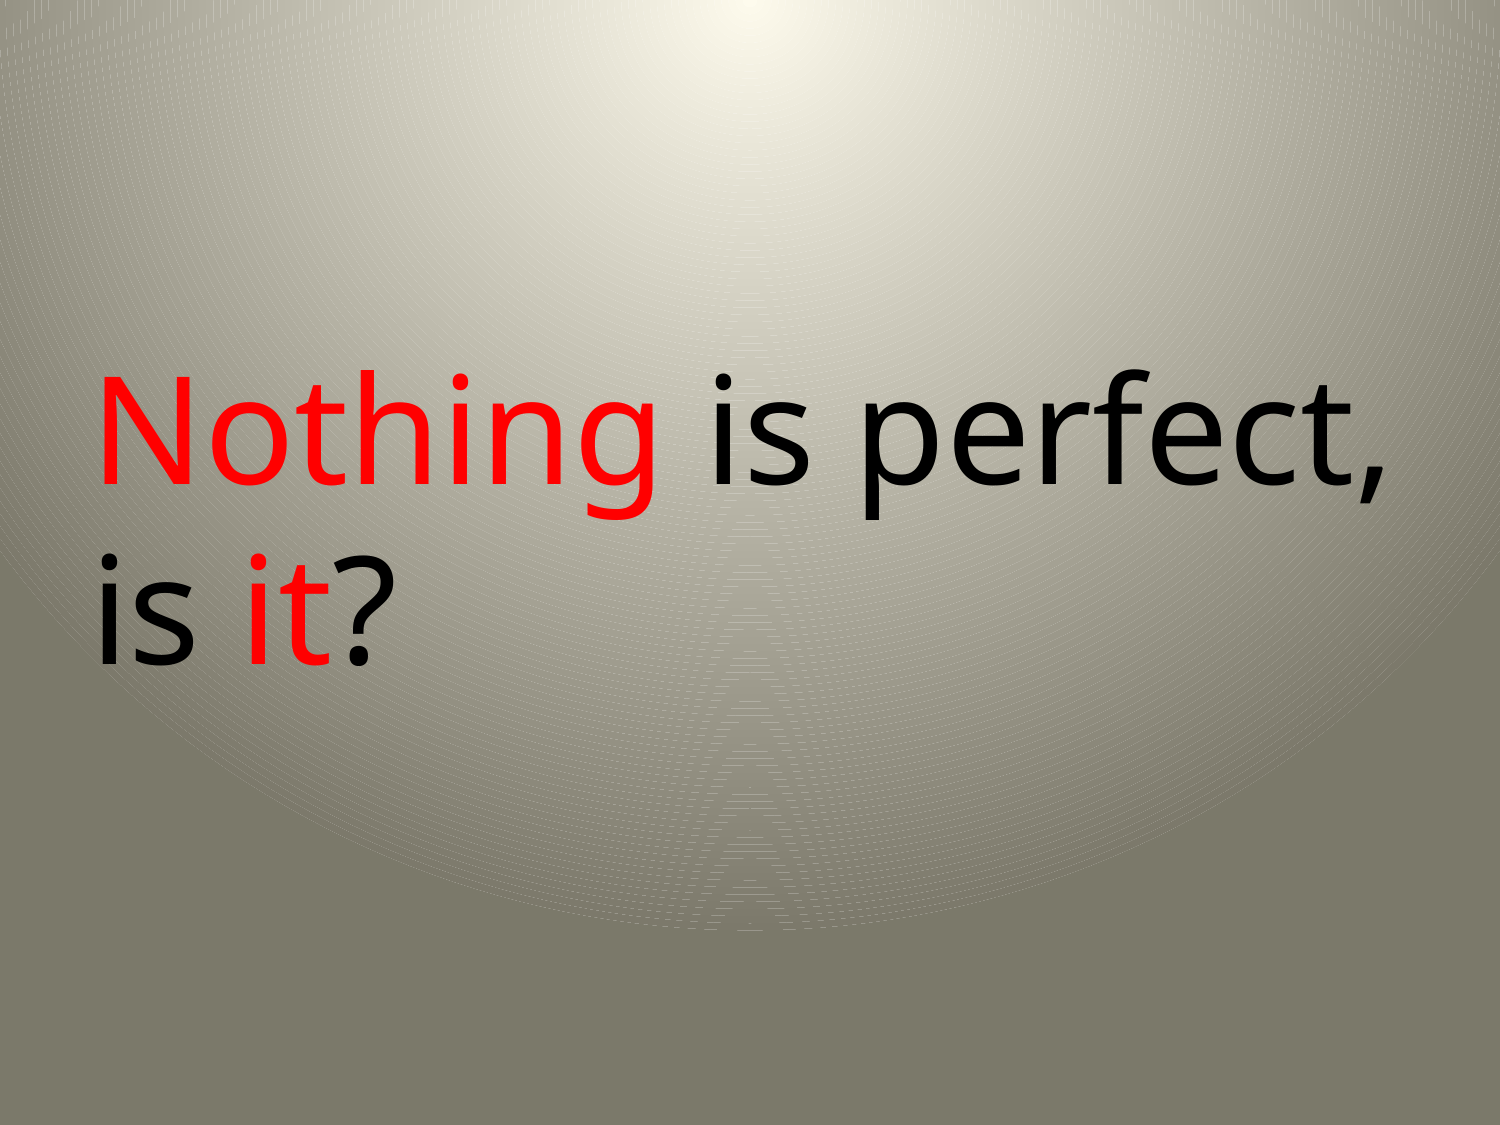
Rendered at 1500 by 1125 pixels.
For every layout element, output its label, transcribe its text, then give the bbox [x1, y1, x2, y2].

title Nothing is perfect, is it? [75, 45, 1425, 985]
